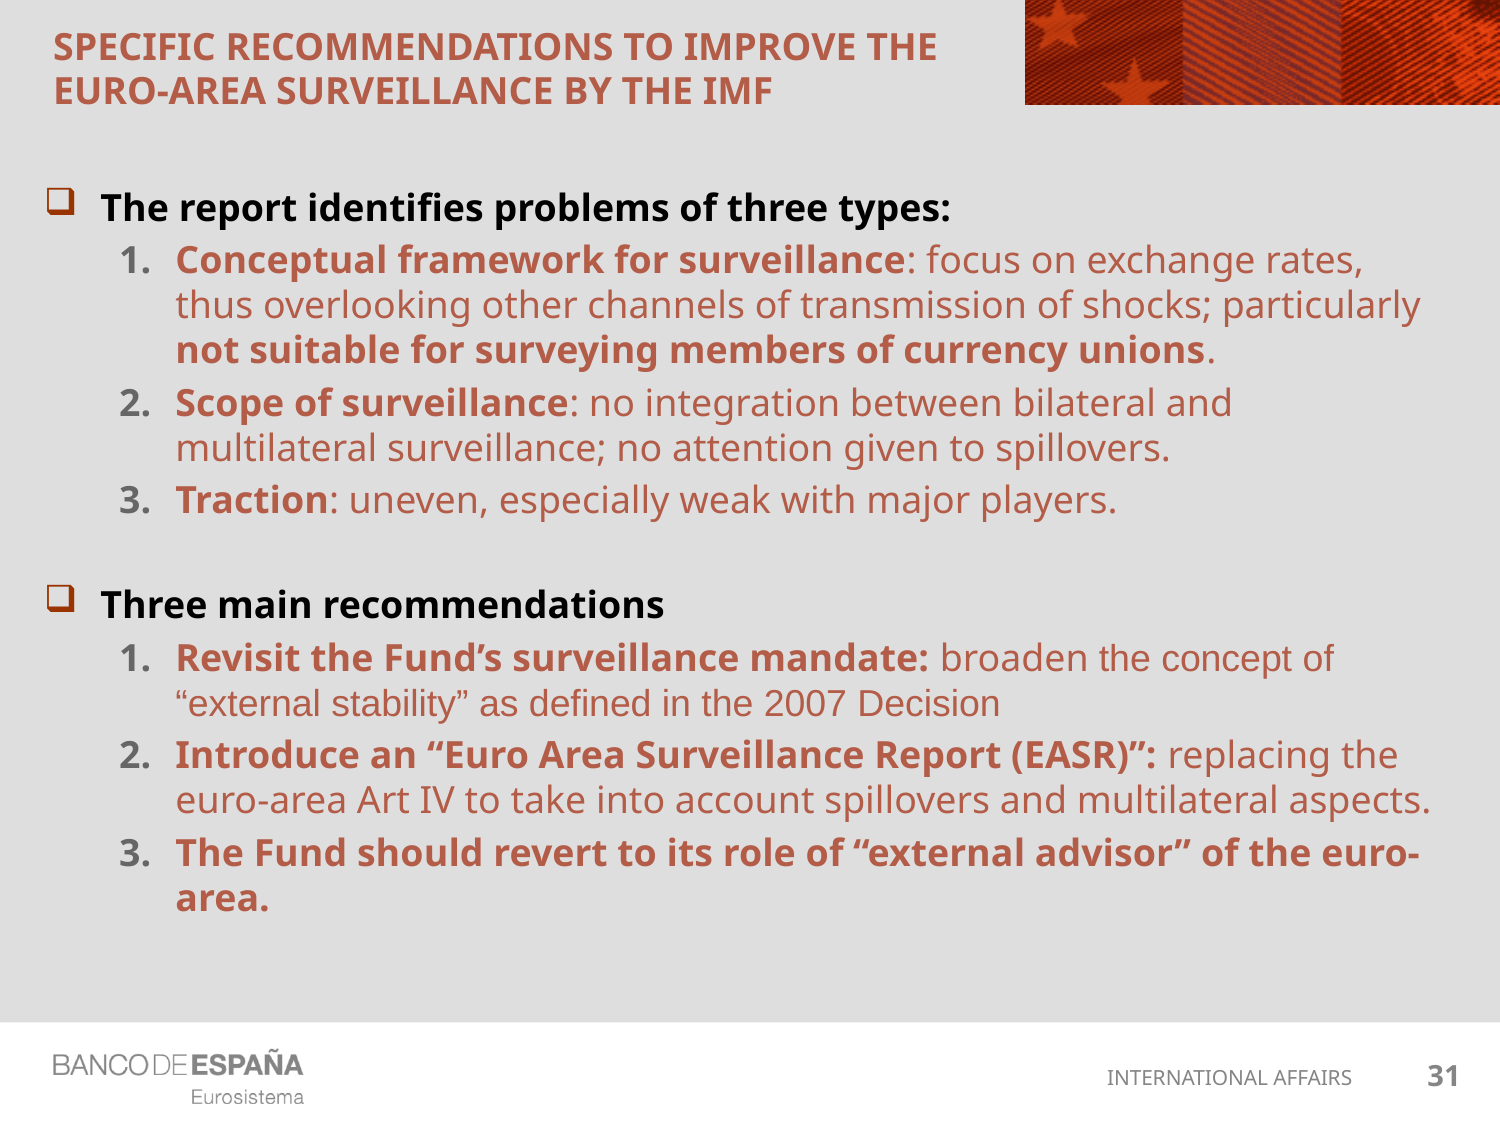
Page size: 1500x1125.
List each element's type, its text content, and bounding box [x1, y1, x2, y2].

slide_number 31 [1390, 1049, 1477, 1104]
list The report identifies problems of three types: Conceptual framework for surveillance: focus on exchange rates, thus overlooking other channels of transmission of shocks; particularly not suitable for surveying members of currency unions. Scope of surveillance: no integration between bilateral and multilateral surveillance; no attention given to spillovers. Traction: uneven, especially weak with major players. Three main recommendations Revisit the Fund’s surveillance mandate: broaden the concept of “external stability” as defined in the 2007 Decision Introduce an “Euro Area Surveillance Report (EASR)”: replacing the euro-area Art IV to take into account spillovers and multilateral aspects. The Fund should revert to its role of “external advisor” of the euro-area. [28, 175, 1459, 1014]
picture [53, 1048, 304, 1104]
picture [1025, 0, 1500, 105]
title SPECIFIC RECOMMENDATIONS TO IMPROVE THE EURO-AREA SURVEILLANCE BY THE IMF [37, 17, 1011, 117]
